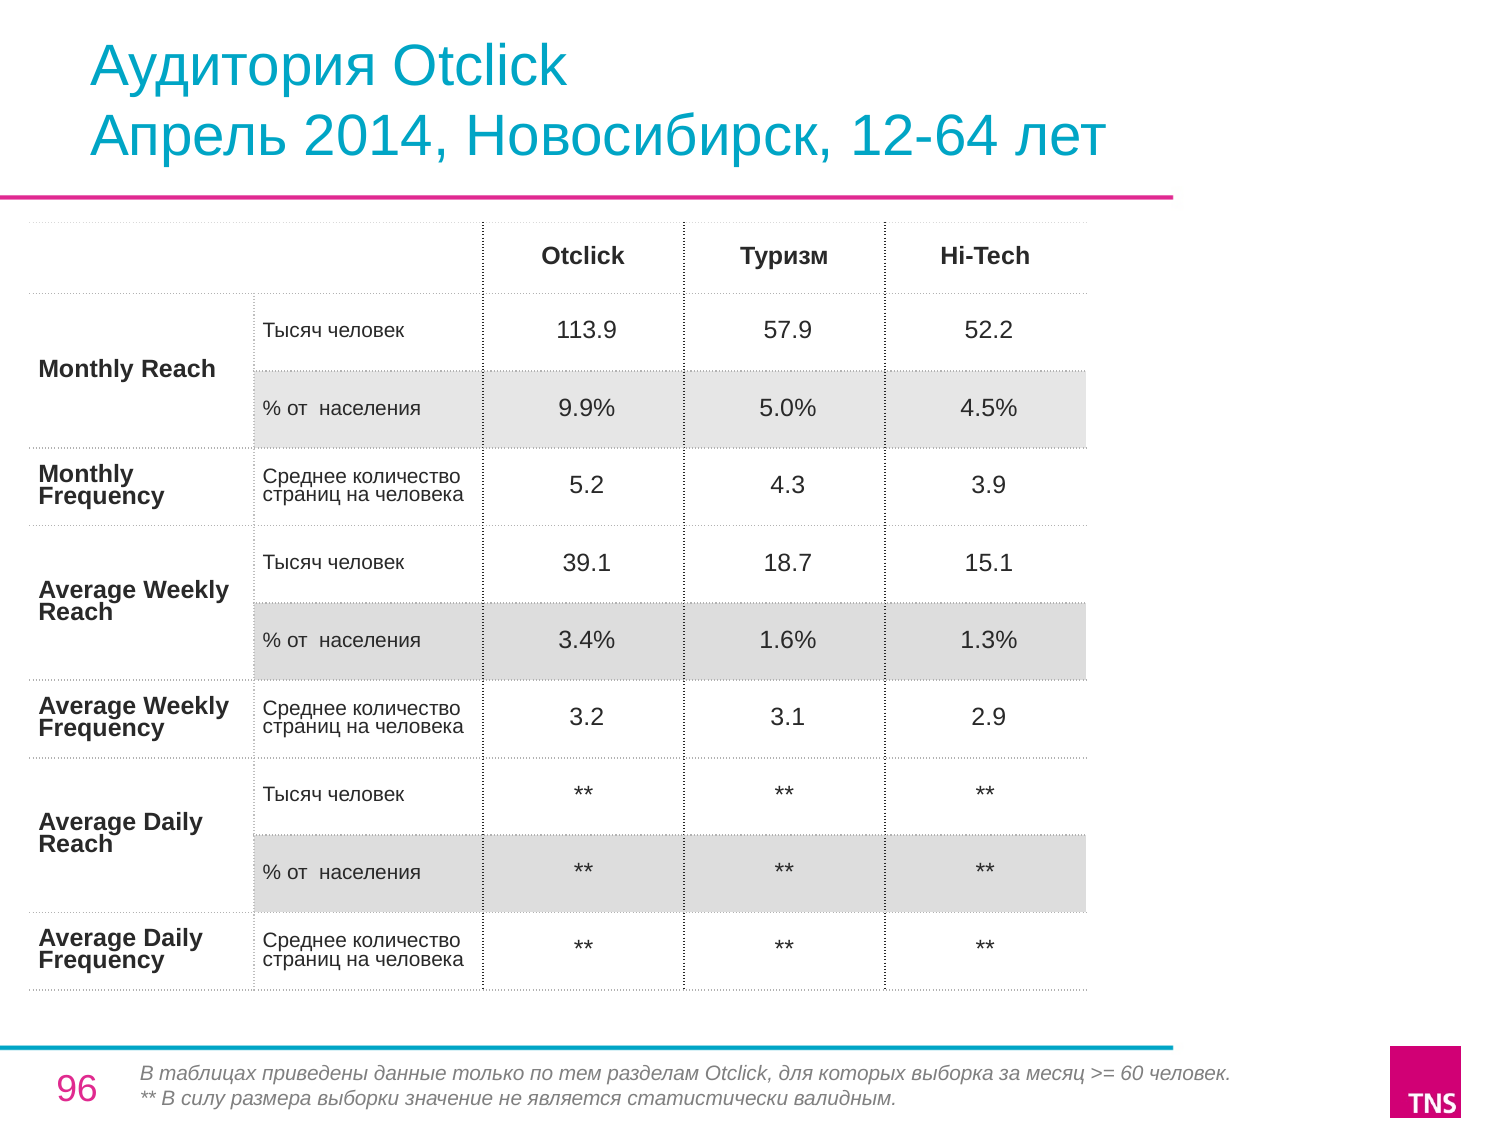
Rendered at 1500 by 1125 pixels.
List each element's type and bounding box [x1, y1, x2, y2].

table_cell [29, 294, 1086, 990]
text_box [124, 1052, 1463, 1117]
table_header [29, 223, 1086, 294]
title [74, 8, 1476, 187]
slide_number [40, 1055, 392, 1125]
picture [0, 0, 1500, 1125]
